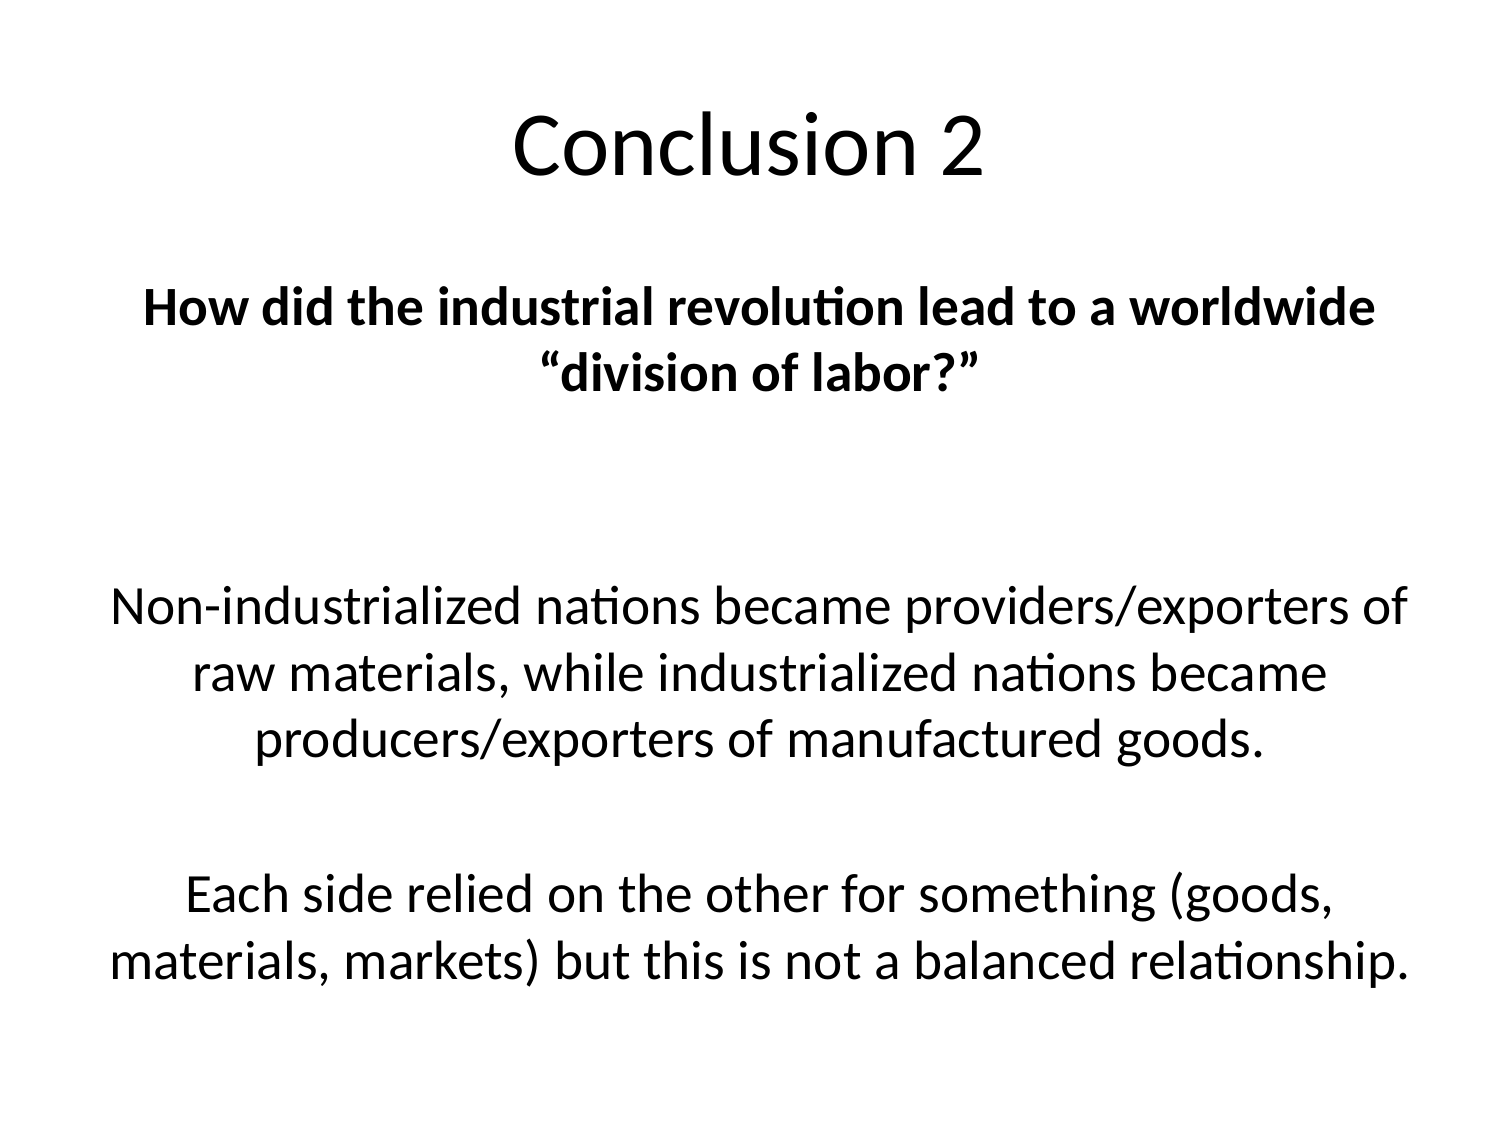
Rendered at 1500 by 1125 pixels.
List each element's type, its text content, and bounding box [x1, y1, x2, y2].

list How did the industrial revolution lead to a worldwide “division of labor?” Non-industrialized nations became providers/exporters of raw materials, while industrialized nations became producers/exporters of manufactured goods. Each side relied on the other for something (goods, materials, markets) but this is not a balanced relationship. [75, 262, 1447, 1005]
title Conclusion 2 [75, 45, 1425, 233]
